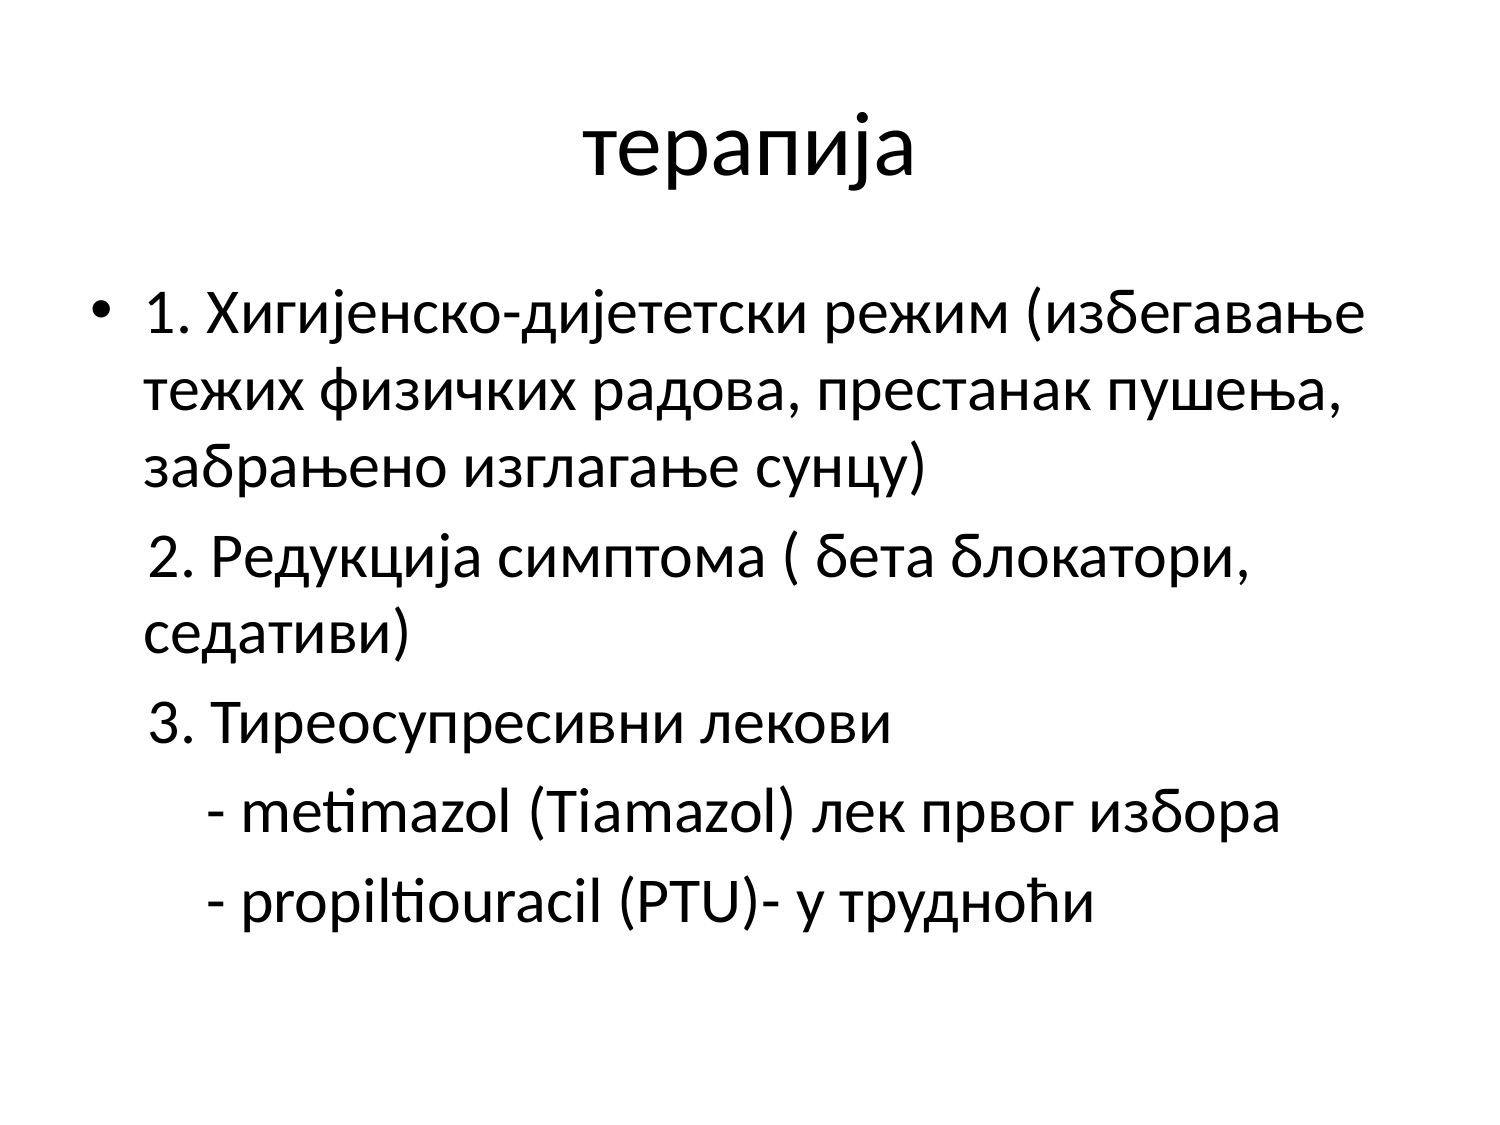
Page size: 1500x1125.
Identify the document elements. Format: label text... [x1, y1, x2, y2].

list 1. Хигијенско-дијететски режим (избегавање тежих физичких радова, престанак пушења, забрањено изглагање сунцу) 2. Редукција симптома ( бета блокатори, седативи) 3. Тиреосупресивни лекови - metimazol (Tiamazol) лек првог избора - propiltiouracil (PTU)- у трудноћи [75, 262, 1425, 1005]
title терапија [75, 45, 1425, 233]
